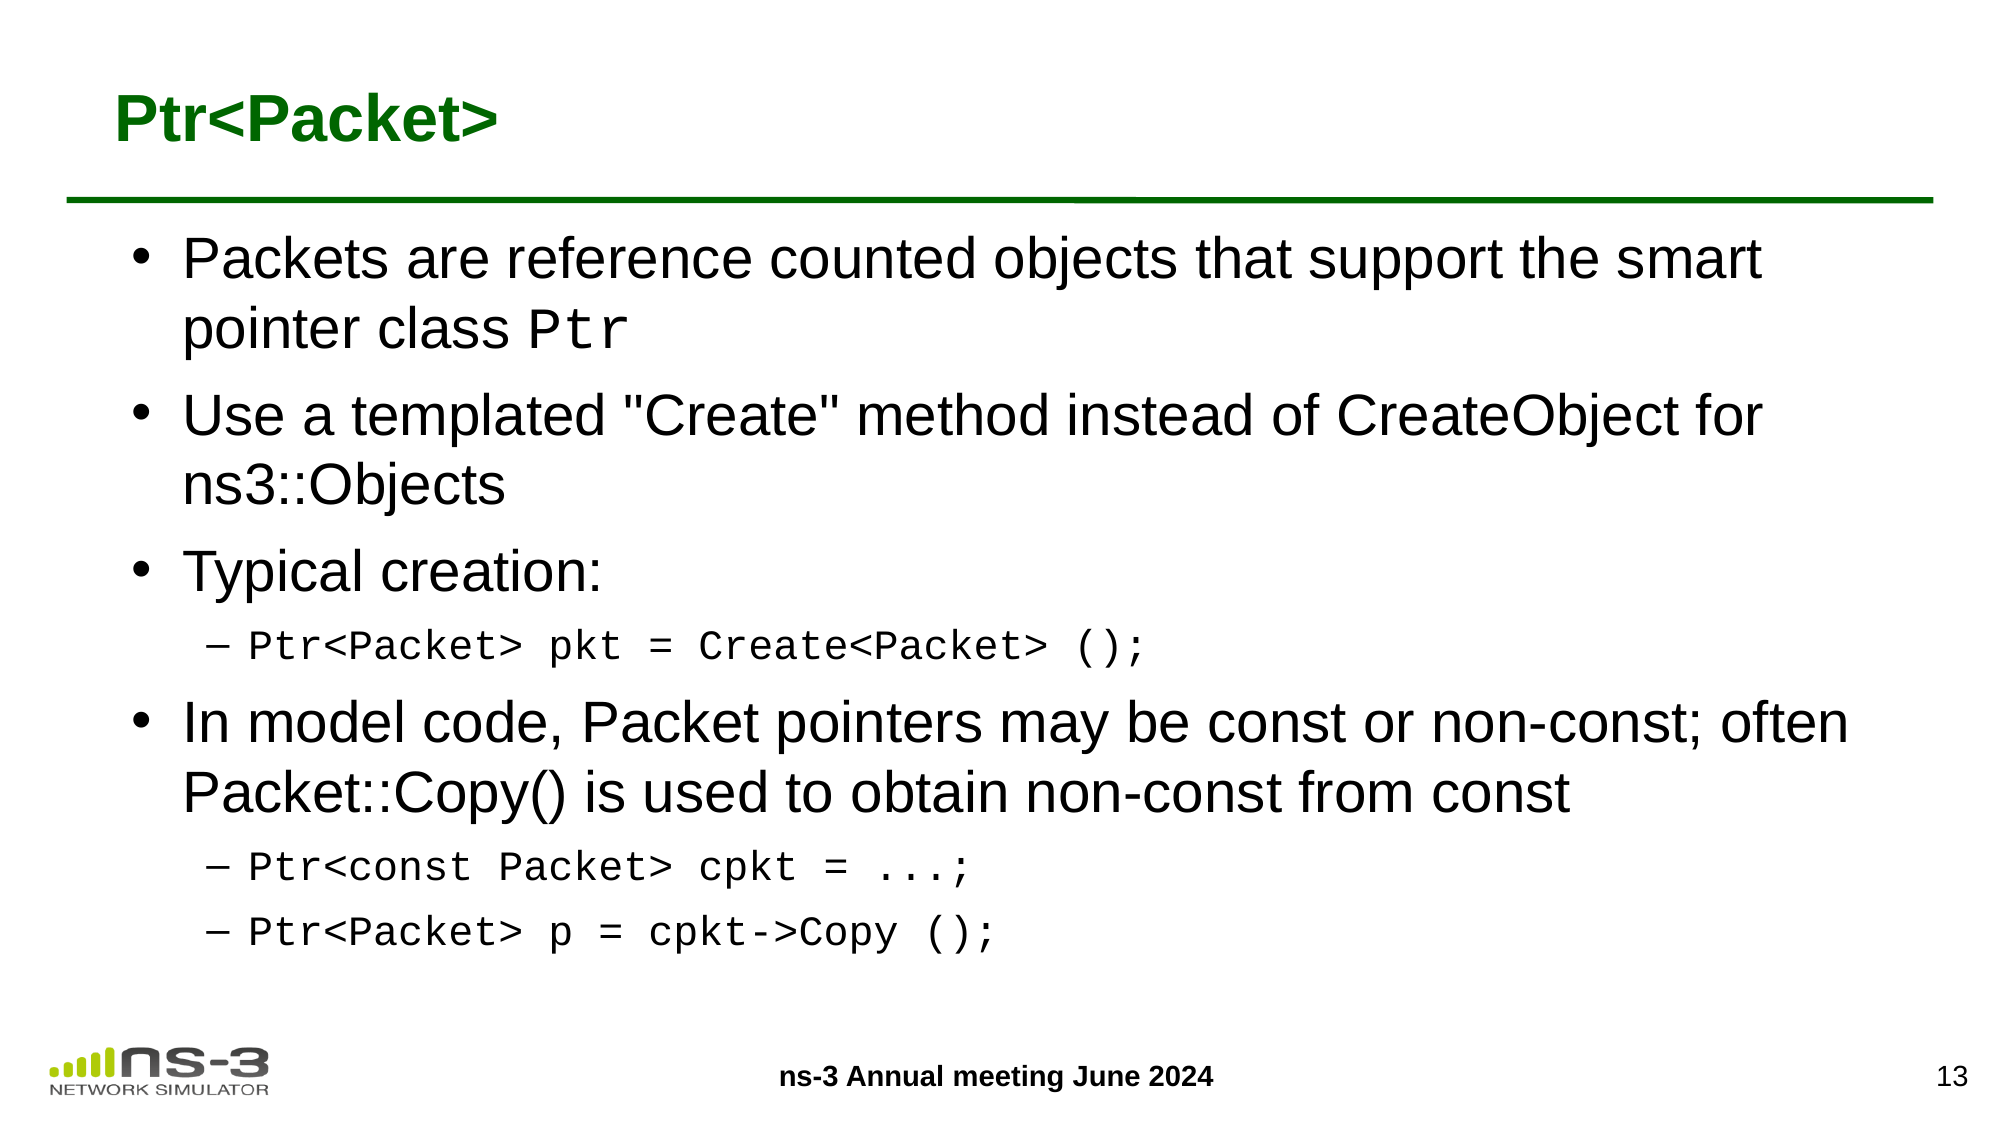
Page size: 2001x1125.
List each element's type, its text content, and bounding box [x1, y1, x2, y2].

slide_number 13 [1523, 1049, 1984, 1125]
footer ns-3 Annual meeting June 2024 [683, 1049, 1310, 1125]
list Packets are reference counted objects that support the smart pointer class Ptr Use a templated "Create" method instead of CreateObject for ns3::Objects Typical creation: Ptr<Packet> pkt = Create<Packet> (); In model code, Packet pointers may be const or non-const; often Packet::Copy() is used to obtain non-const from const Ptr<const Packet> cpkt = ...; Ptr<Packet> p = cpkt->Copy (); [116, 212, 1910, 1012]
title Ptr<Packet> [99, 44, 1894, 186]
picture [33, 1017, 284, 1125]
